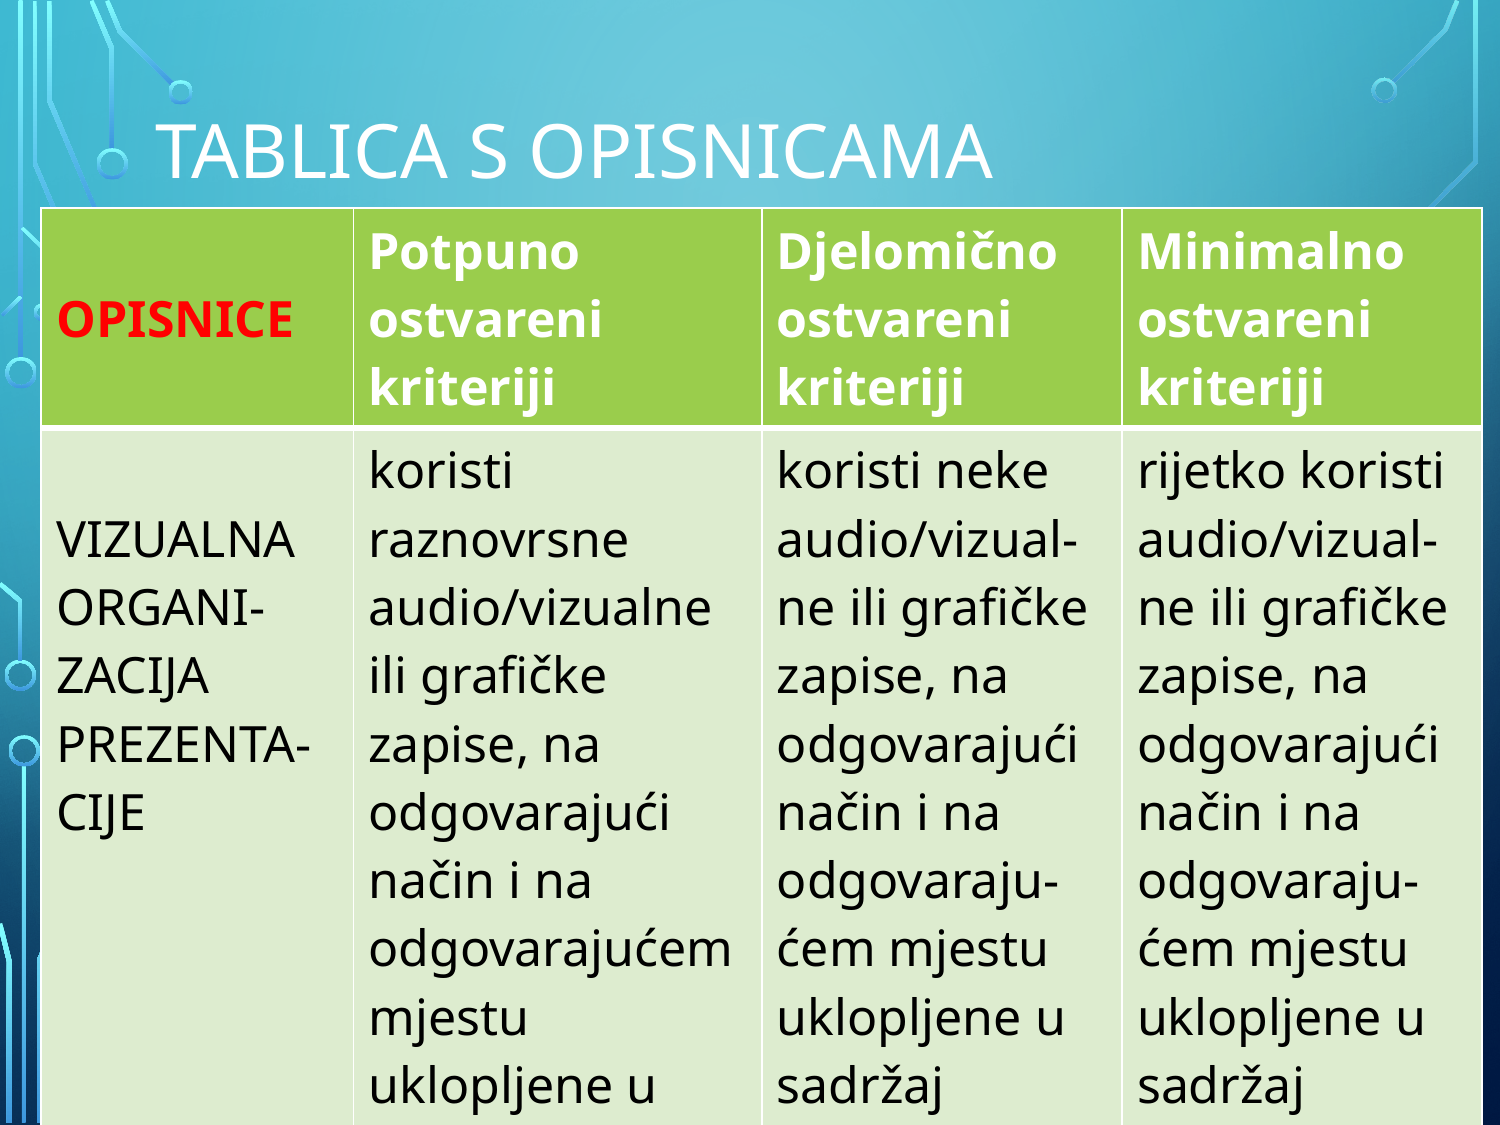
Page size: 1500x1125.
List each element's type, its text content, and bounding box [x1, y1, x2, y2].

table_cell VIZUALNA ORGANI-ZACIJA PREZENTA-CIJE [42, 431, 353, 1125]
table_header OPISNICE [42, 209, 353, 425]
title Tablica s opisnicama [140, 101, 1360, 207]
table_header Potpuno ostvareni kriteriji [354, 209, 761, 425]
table_cell rijetko koristi audio/vizual-ne ili grafičke zapise, na odgovarajući način i na odgovaraju-ćem mjestu uklopljene u sadržaj [1123, 431, 1481, 1125]
table_cell koristi neke audio/vizual- ne ili grafičke zapise, na odgovarajući način i na odgovaraju- ćem mjestu uklopljene u sadržaj [763, 431, 1121, 1125]
table_cell koristi raznovrsne audio/vizualne ili grafičke zapise, na odgovarajući način i na odgovarajućem mjestu uklopljene u sadržaj [354, 431, 761, 1125]
table_header Djelomično ostvareni kriteriji [763, 209, 1121, 425]
table_header Minimalno ostvareni kriteriji [1123, 209, 1481, 425]
